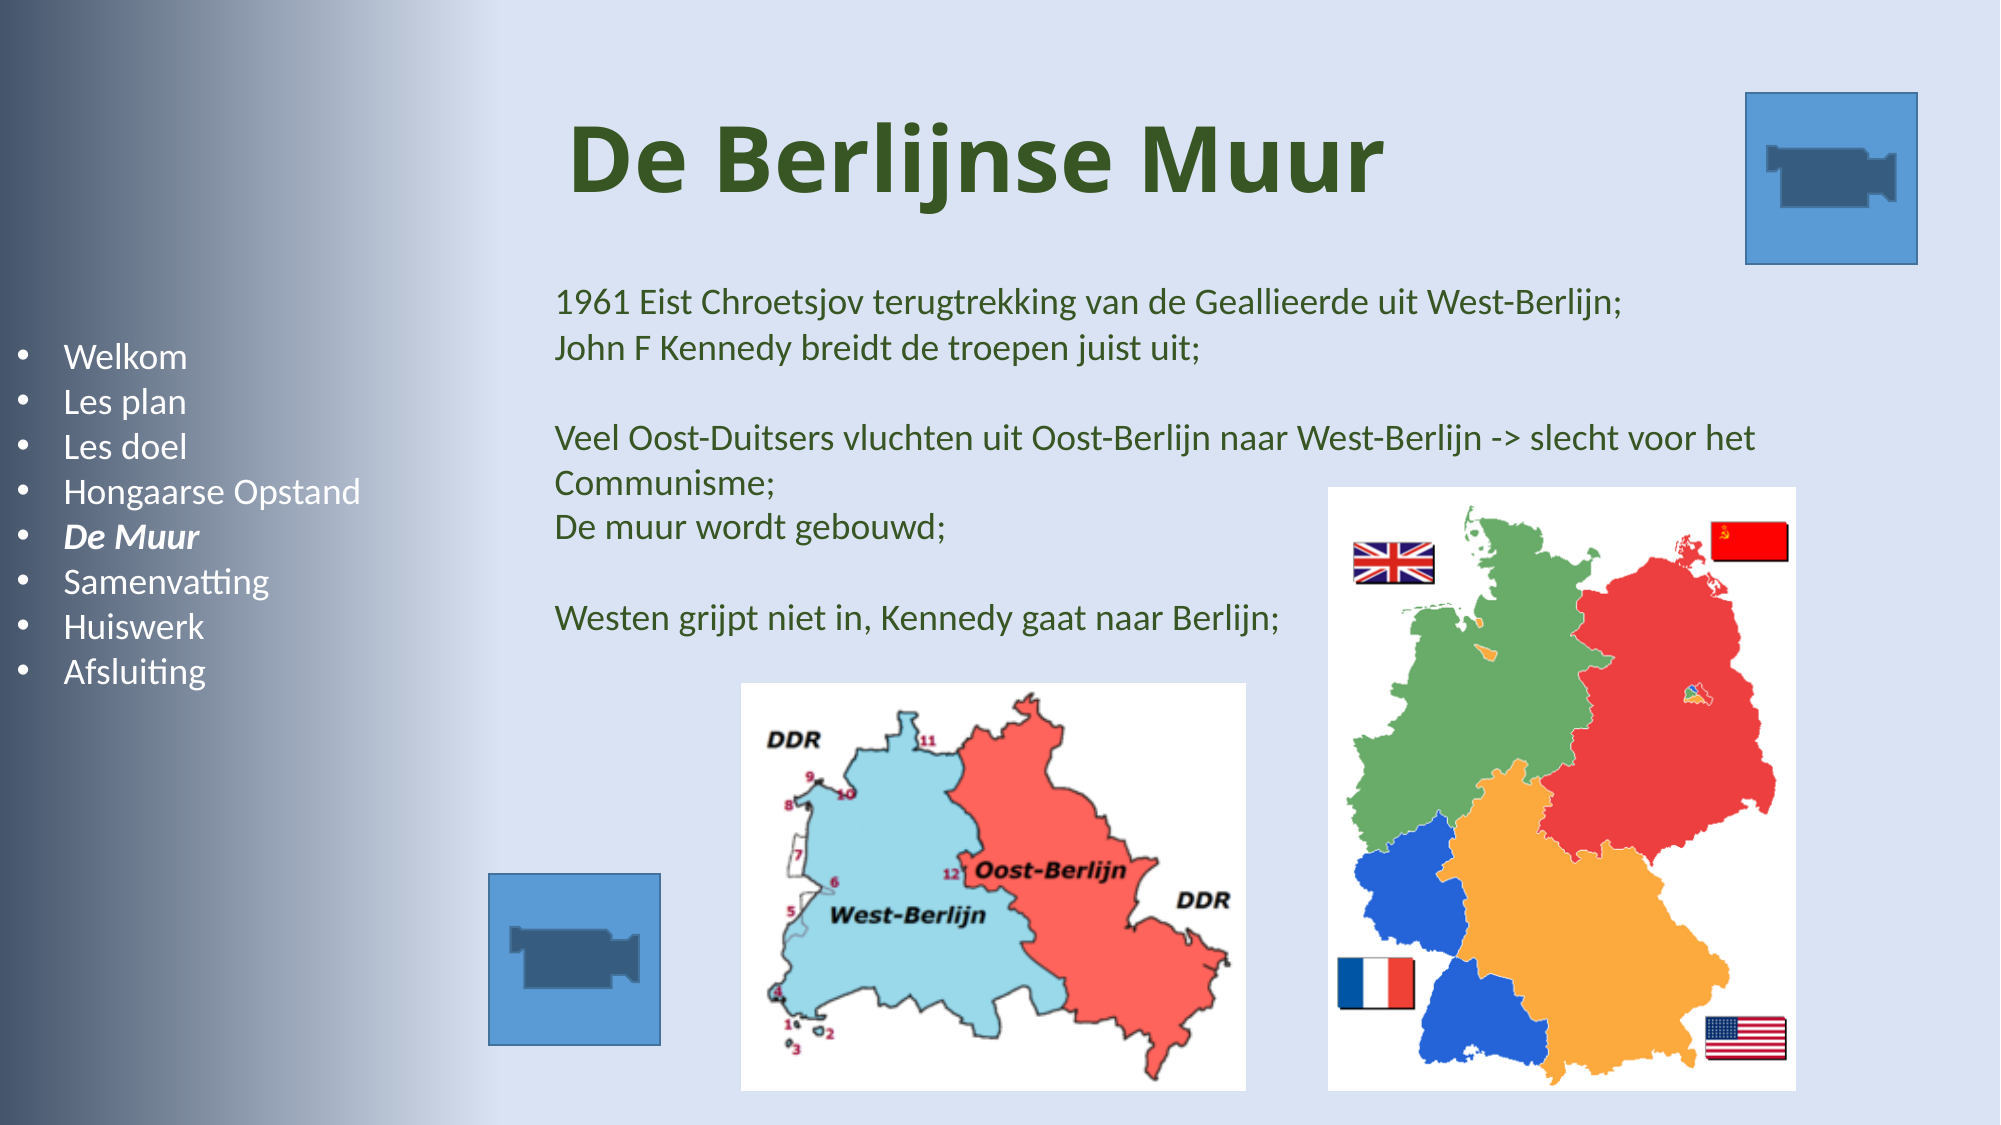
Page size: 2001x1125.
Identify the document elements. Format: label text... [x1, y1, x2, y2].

picture [741, 683, 1246, 1092]
text_box 1961 Eist Chroetsjov terugtrekking van de Geallieerde uit West-Berlijn; John F Kennedy breidt de troepen juist uit; Veel Oost-Duitsers vluchten uit Oost-Berlijn naar West-Berlijn -> slecht voor het Communisme; De muur wordt gebouwd; Westen grijpt niet in, Kennedy gaat naar Berlijn; [539, 270, 1879, 735]
title De Berlijnse Muur [551, 53, 1710, 270]
text_box [1745, 92, 1918, 265]
text_box [488, 873, 661, 1046]
picture [1327, 487, 1796, 1092]
text_box Welkom Les plan Les doel Hongaarse Opstand De Muur Samenvatting Huiswerk Afsluiting [1, 324, 377, 700]
